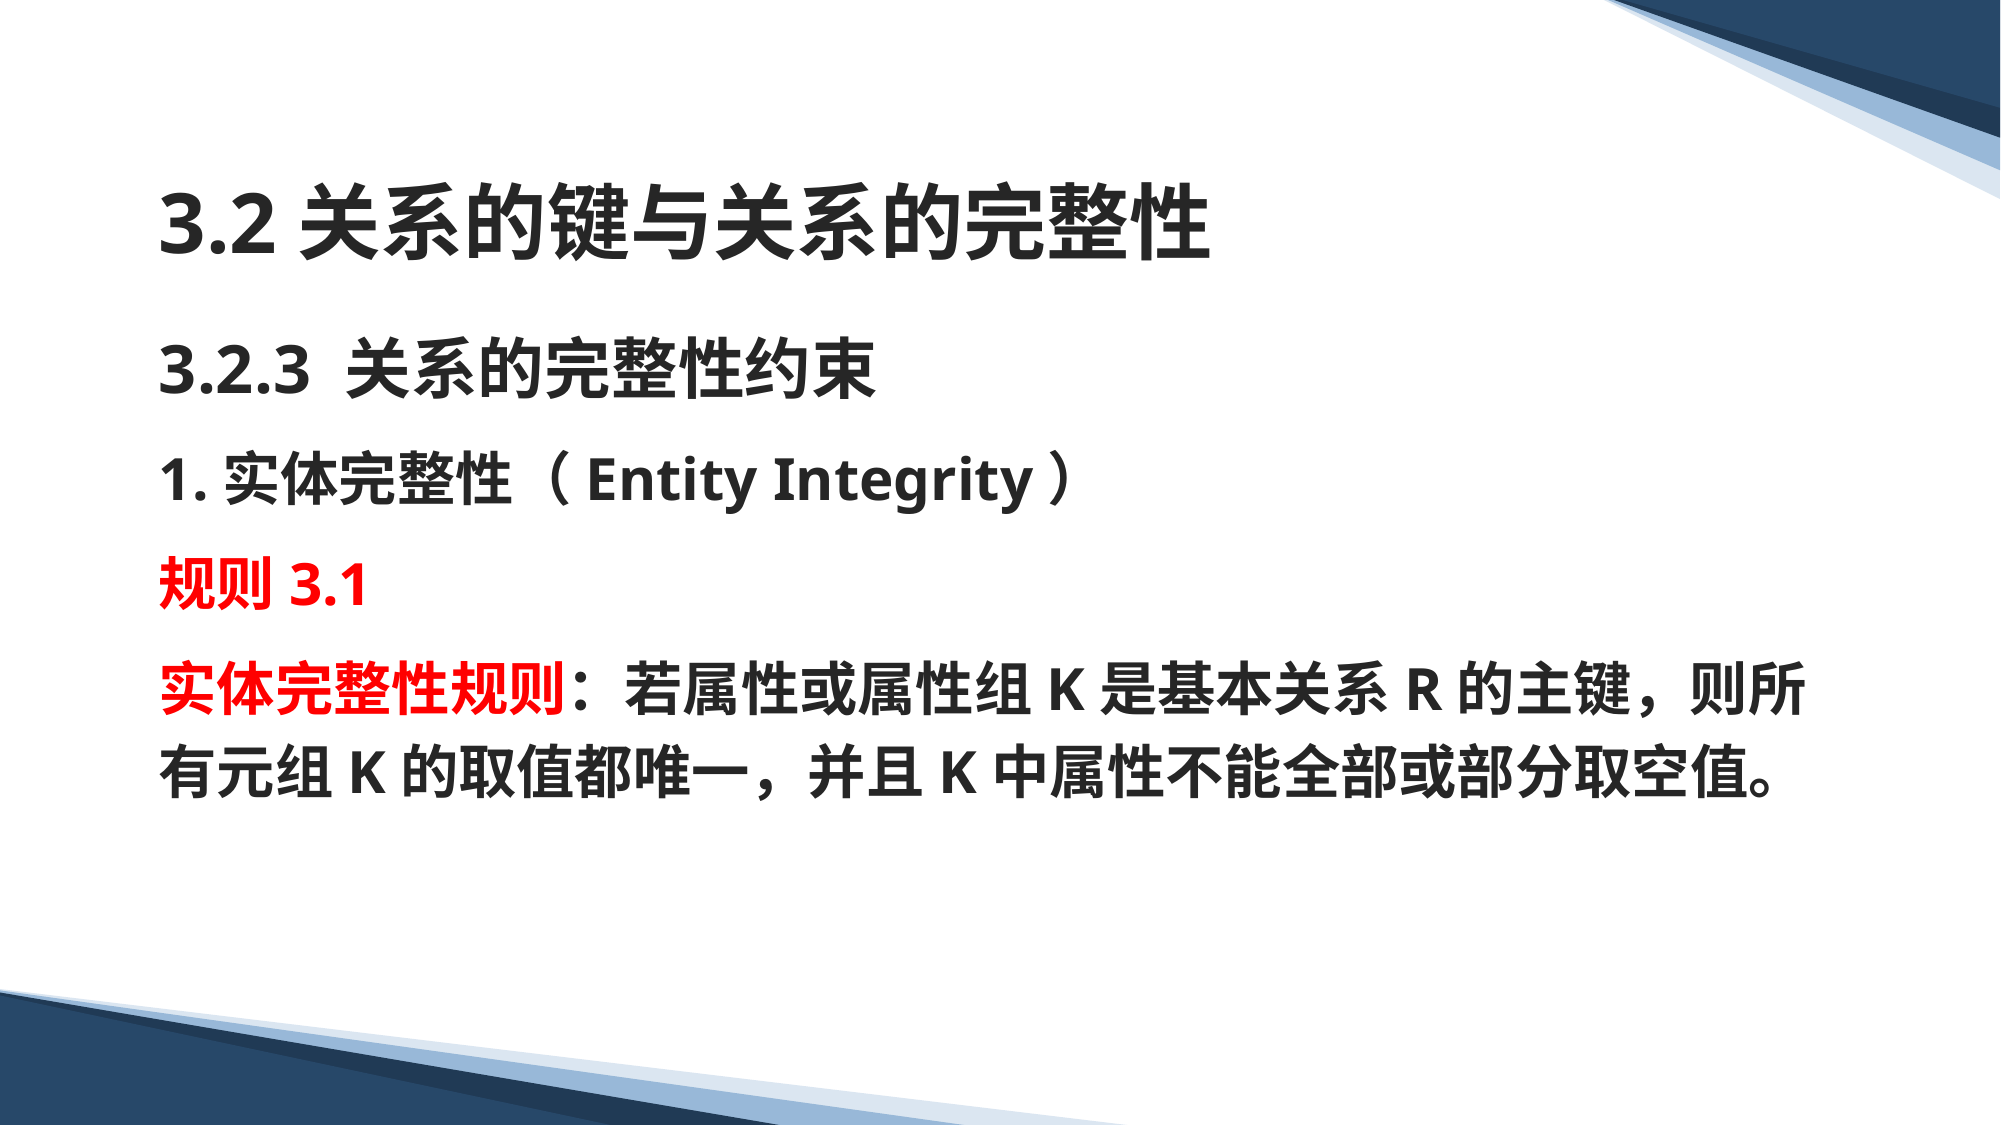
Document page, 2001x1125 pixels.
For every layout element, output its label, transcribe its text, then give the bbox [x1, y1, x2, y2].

title 3.2关系的键与关系的完整性 [143, 54, 1857, 280]
list 3.2.3 关系的完整性约束 1.实体完整性（Entity Integrity） 规则3.1 实体完整性规则：若属性或属性组K是基本关系R的主键，则所有元组K的取值都唯一，并且K中属性不能全部或部分取空值。 [143, 303, 1857, 1013]
